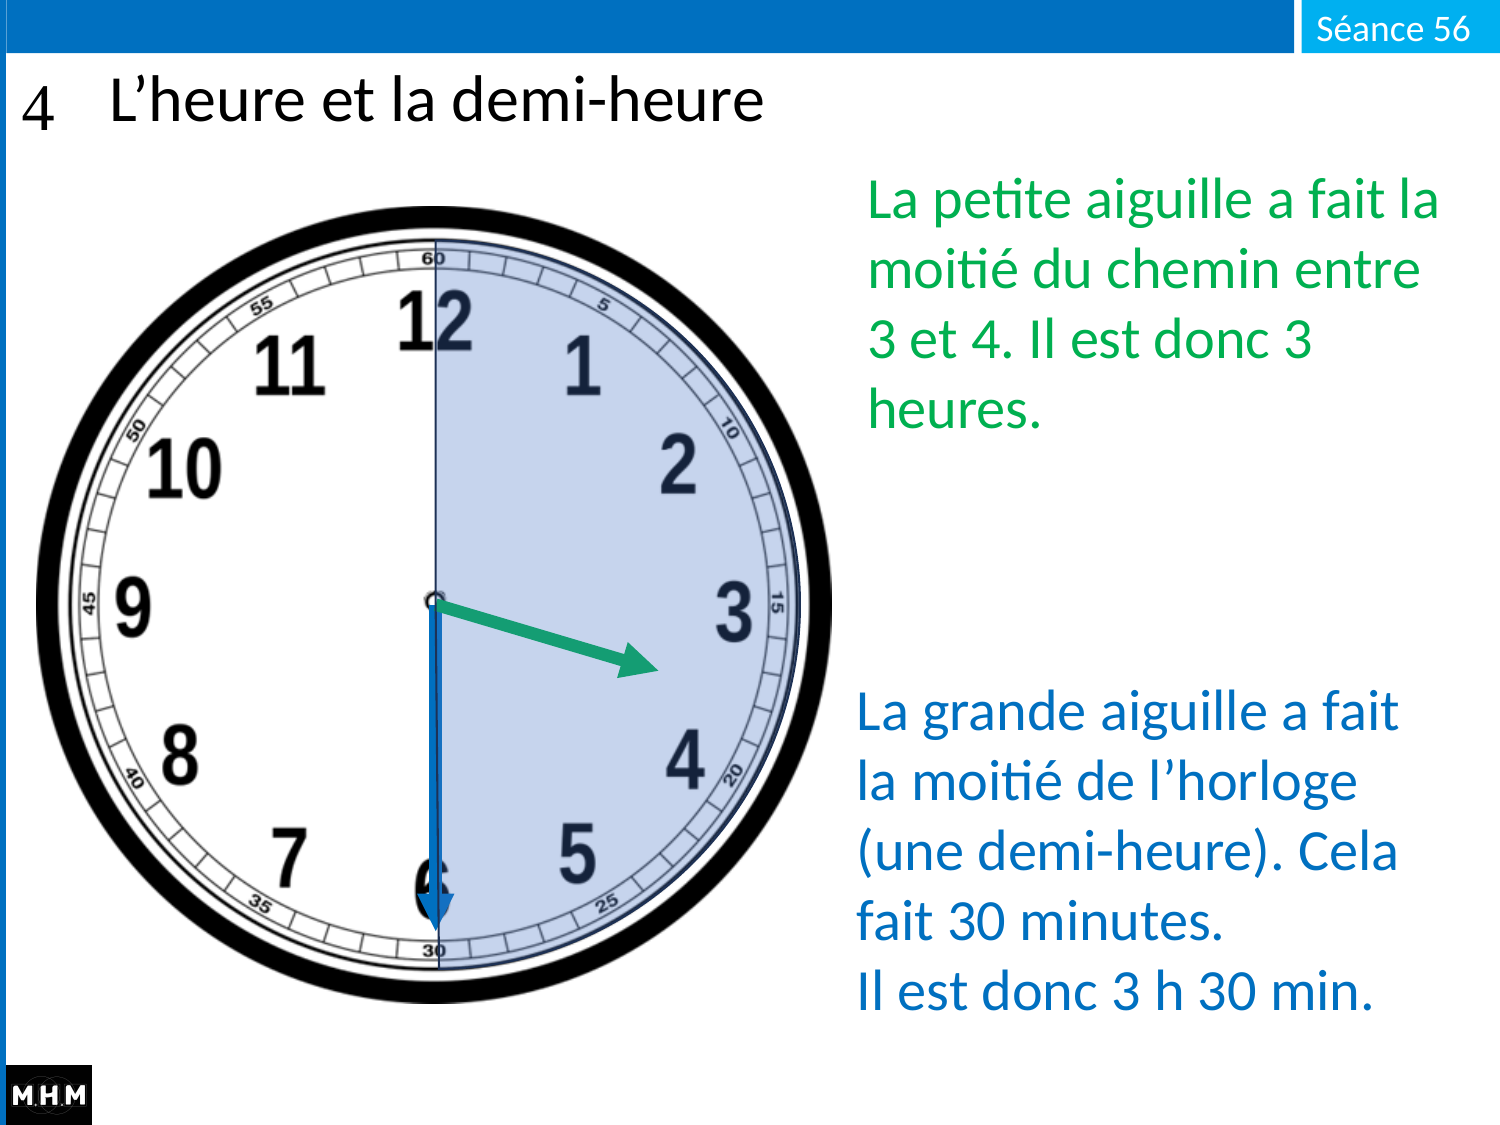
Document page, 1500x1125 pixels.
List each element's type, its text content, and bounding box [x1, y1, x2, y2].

text_box La grande aiguille a fait la moitié de l’horloge (une demi-heure). Cela fait 30 minutes. Il est donc 3 h 30 min. [841, 664, 1454, 1030]
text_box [435, 604, 659, 671]
title L’heure et la demi-heure [94, 57, 1389, 144]
picture [36, 206, 832, 1004]
text_box La petite aiguille a fait la moitié du chemin entre 3 et 4. Il est donc 3 heures. [852, 152, 1464, 448]
picture [6, 1065, 92, 1125]
